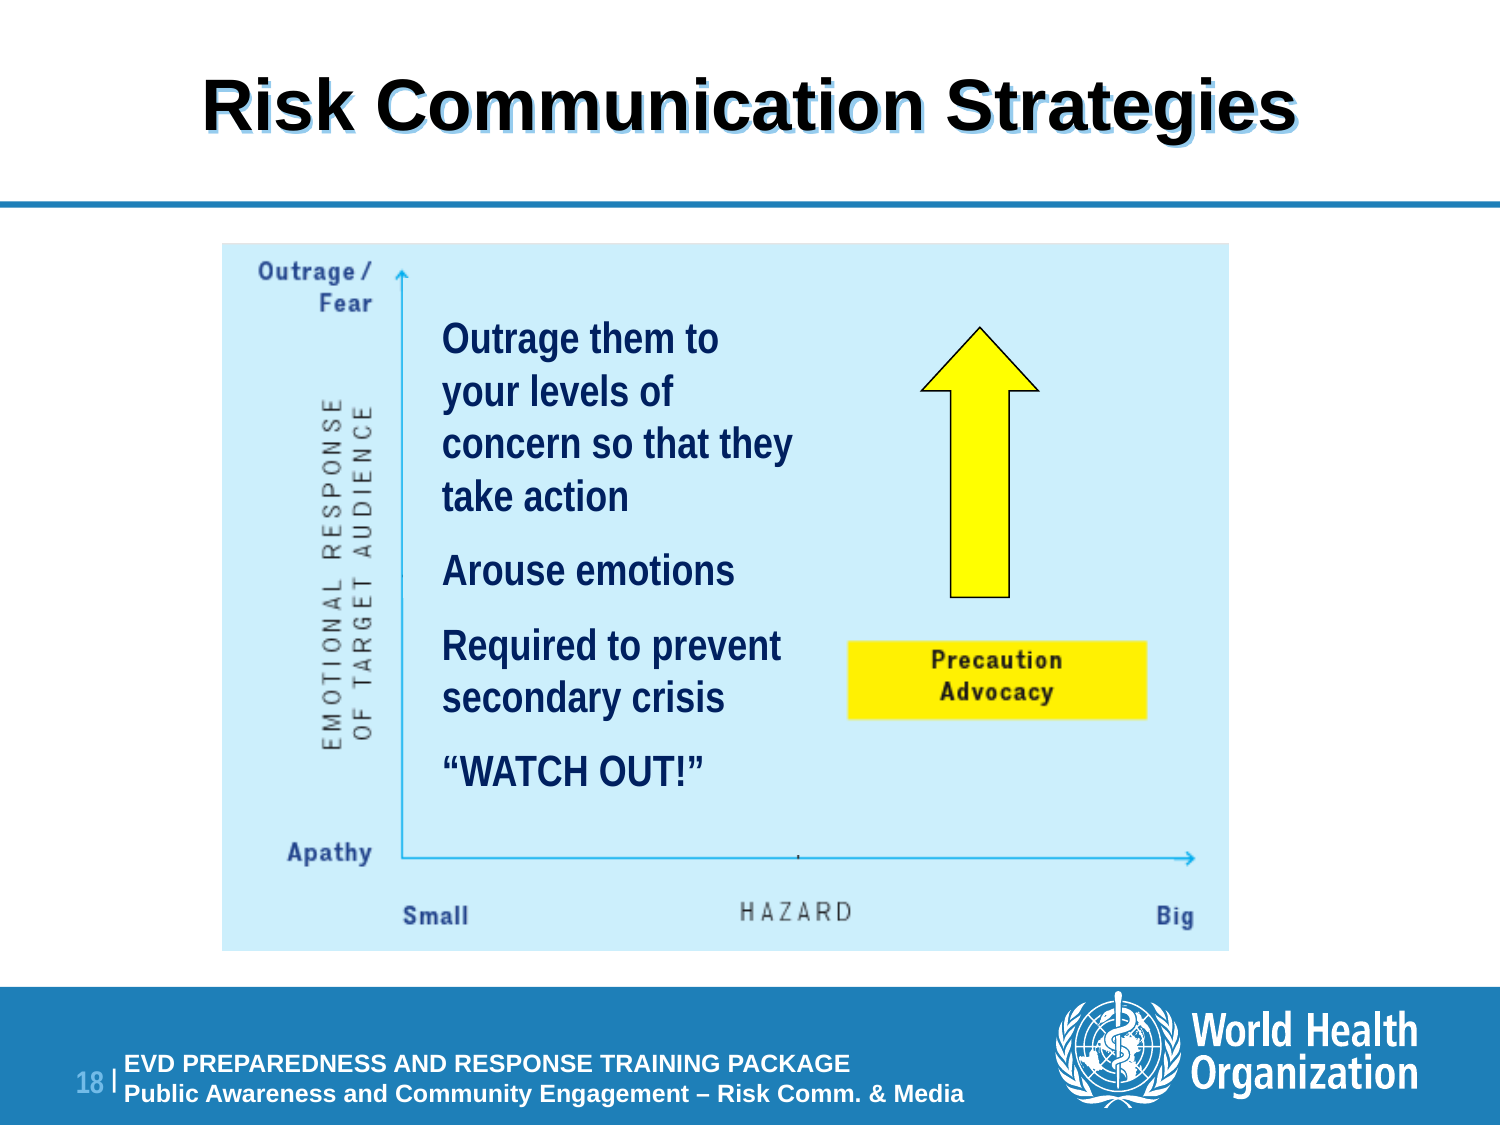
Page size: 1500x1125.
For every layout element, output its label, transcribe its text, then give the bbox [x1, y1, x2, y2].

picture [222, 243, 1229, 952]
title Risk Communication Strategies [0, 0, 1500, 204]
